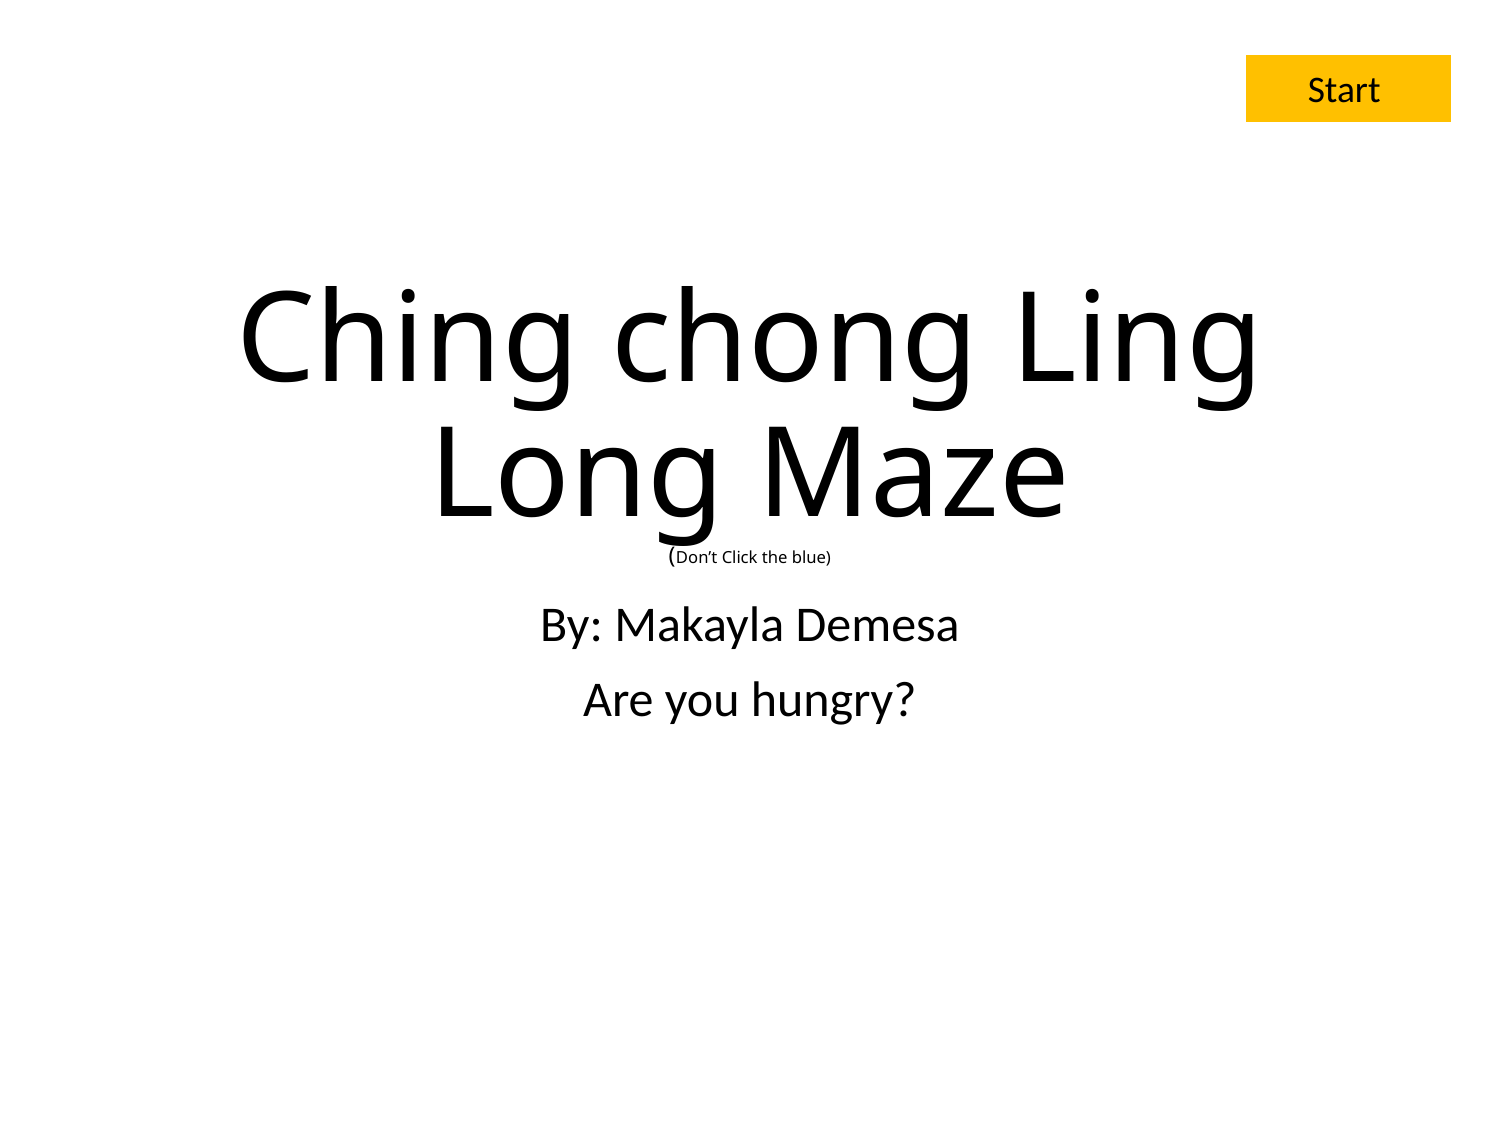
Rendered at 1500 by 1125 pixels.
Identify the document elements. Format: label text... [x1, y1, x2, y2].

subtitle By: Makayla Demesa Are you hungry? [187, 590, 1313, 863]
text_box [1243, 52, 1454, 125]
text_box Start [1265, 57, 1432, 118]
title Ching chong Ling Long Maze (Don’t Click the blue) [112, 184, 1388, 576]
